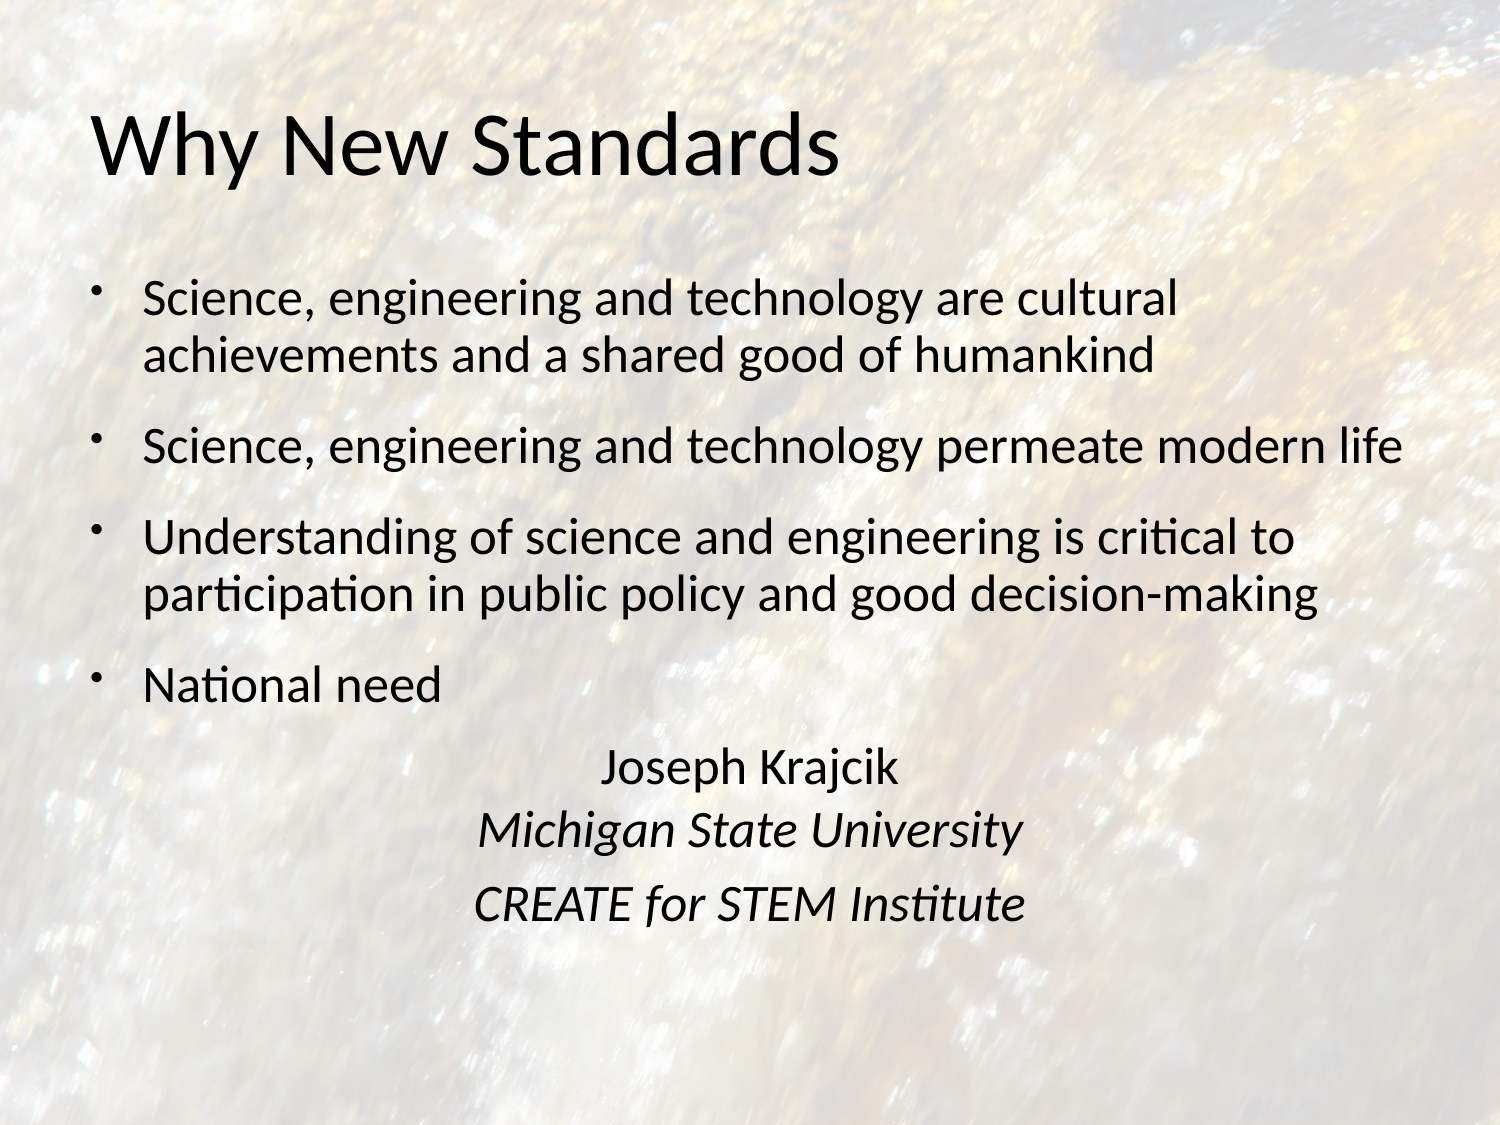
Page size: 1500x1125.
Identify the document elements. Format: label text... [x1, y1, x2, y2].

title Why New Standards [75, 45, 1425, 233]
list Science, engineering and technology are cultural achievements and a shared good of humankind Science, engineering and technology permeate modern life Understanding of science and engineering is critical to participation in public policy and good decision-making National need Joseph Krajcik Michigan State University CREATE for STEM Institute [75, 262, 1425, 1005]
